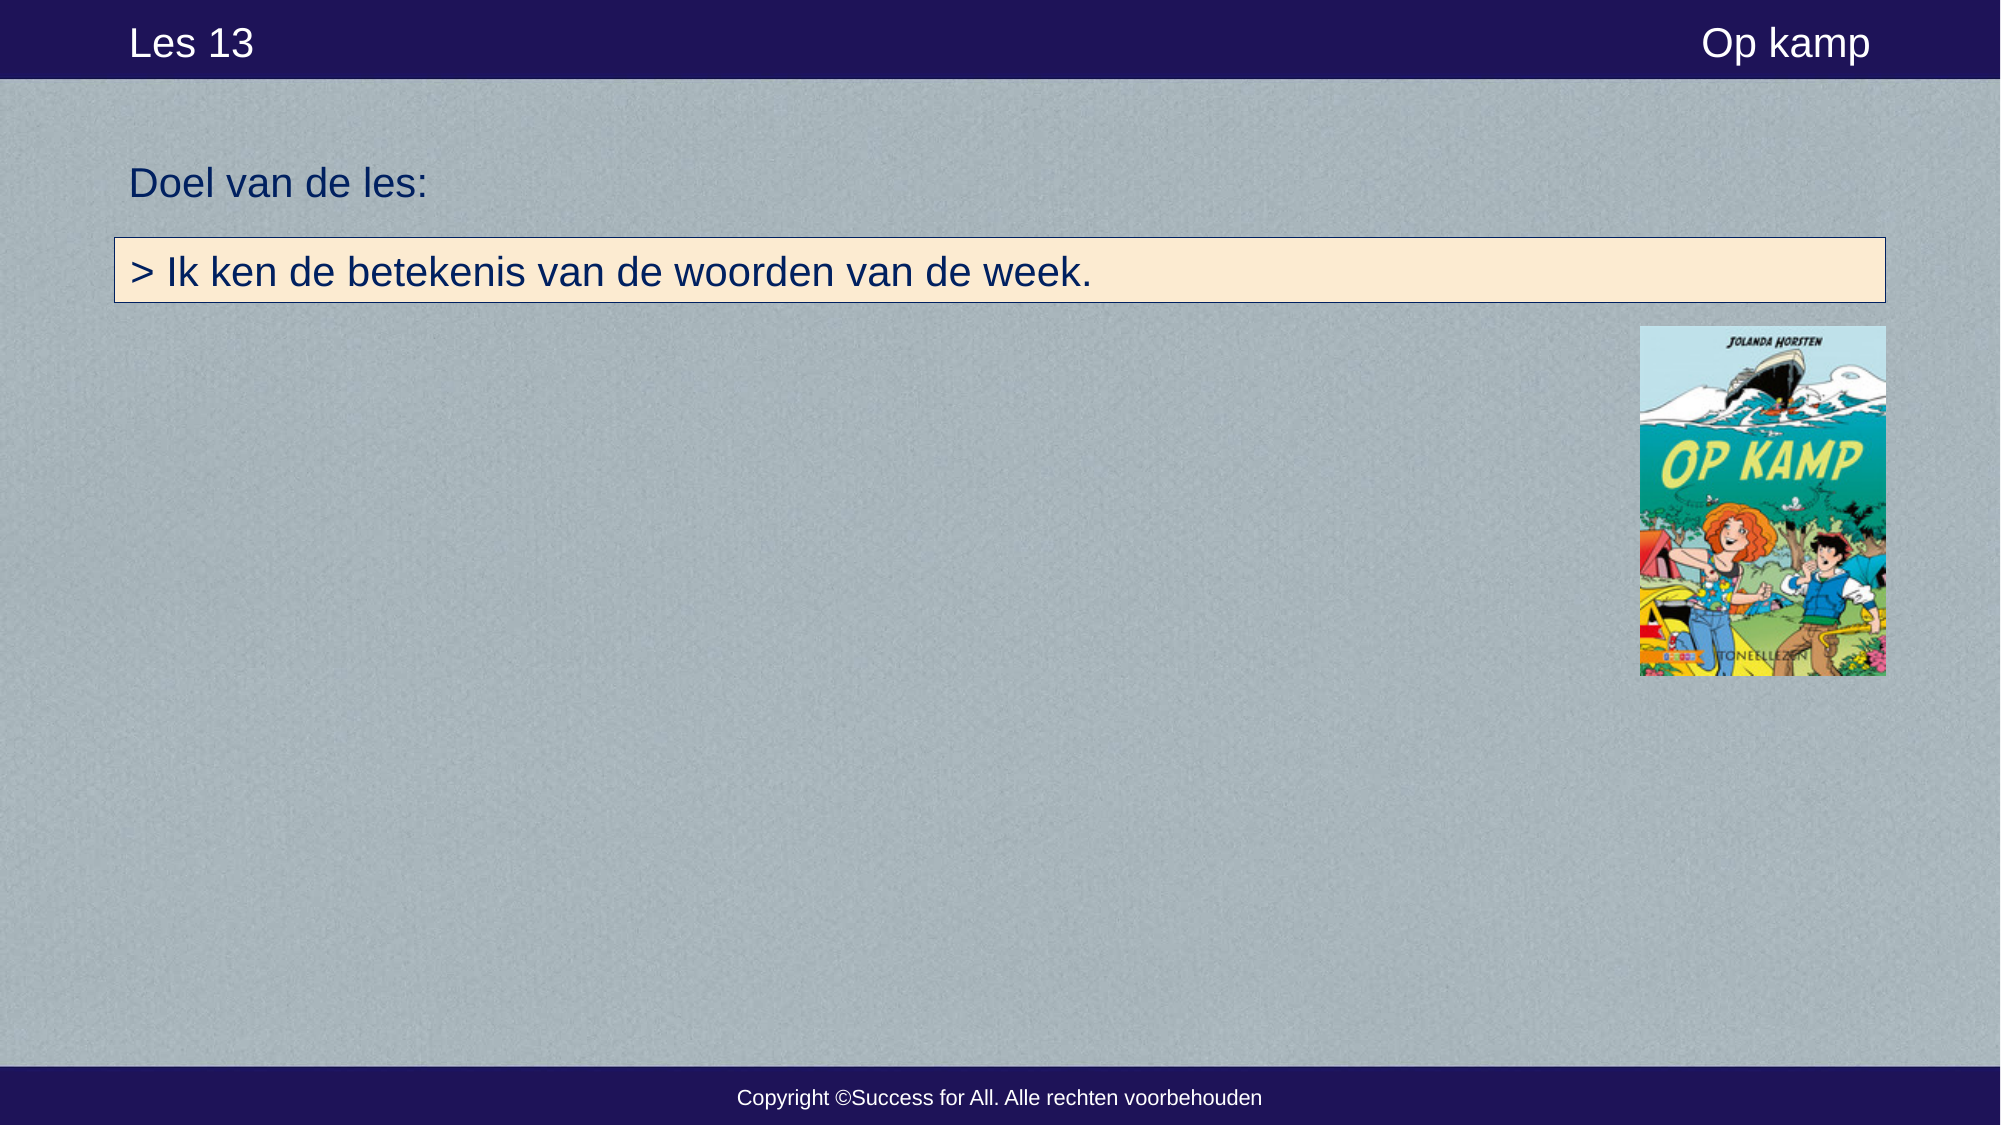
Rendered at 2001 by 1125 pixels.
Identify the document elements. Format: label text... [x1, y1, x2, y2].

picture [0, 0, 2001, 1125]
text_box > Ik ken de betekenis van de woorden van de week. [114, 237, 1886, 303]
text_box Copyright ©Success for All. Alle rechten voorbehouden [0, 1076, 2000, 1125]
text_box Doel van de les: [113, 148, 1635, 214]
text_box Op kamp [999, 8, 1886, 73]
text_box Les 13 [114, 8, 354, 73]
